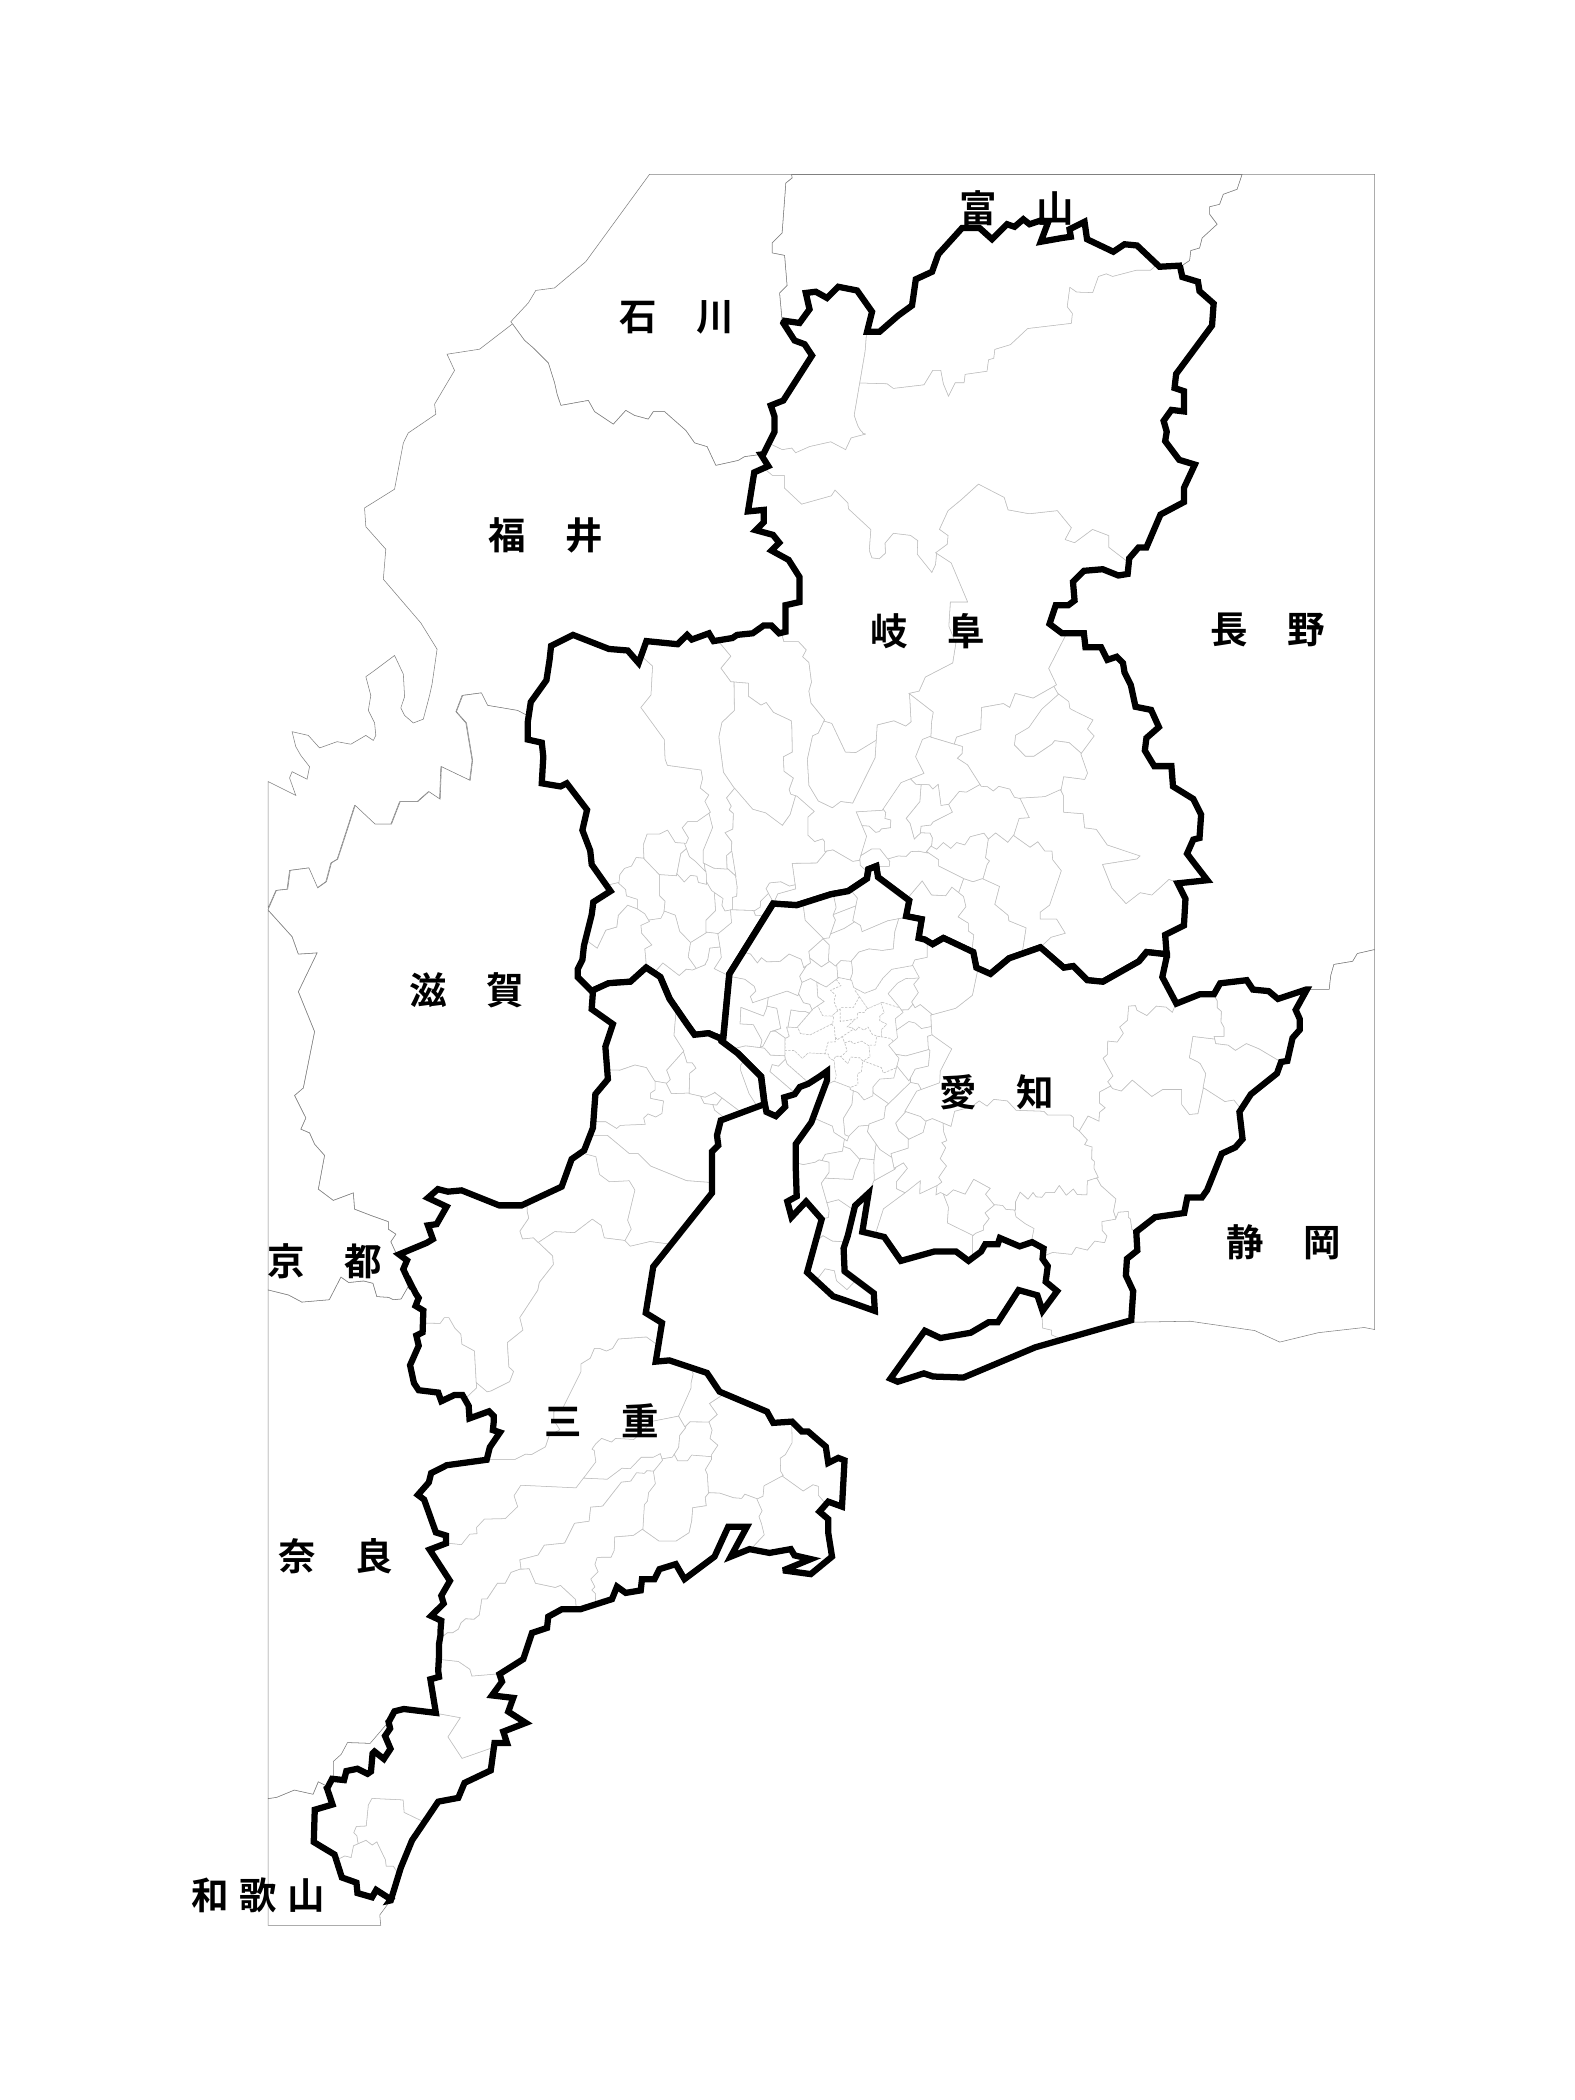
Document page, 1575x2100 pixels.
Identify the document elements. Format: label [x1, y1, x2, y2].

text_box [268, 174, 1375, 1926]
text_box [170, 177, 1357, 1926]
